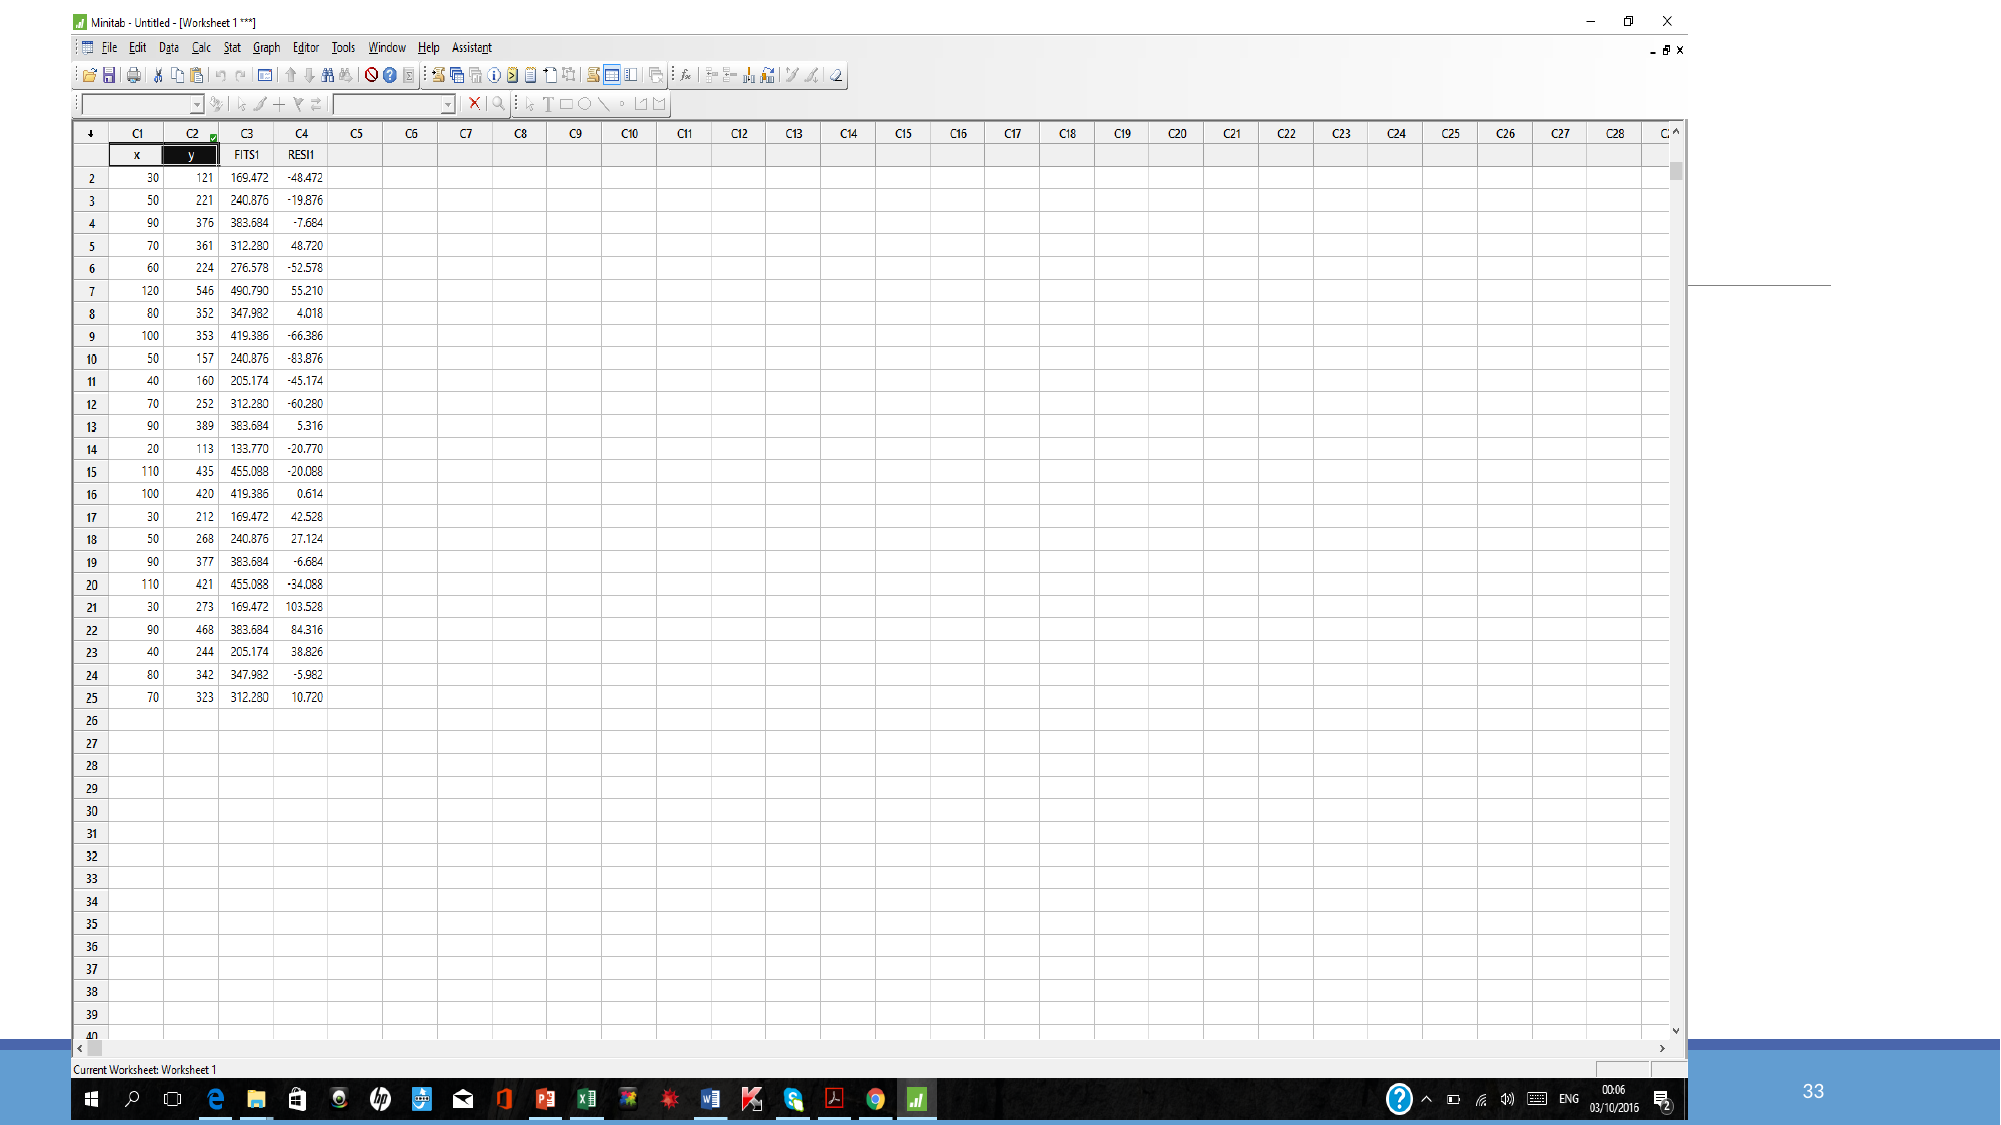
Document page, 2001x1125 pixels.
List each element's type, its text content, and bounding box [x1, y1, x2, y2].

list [70, 11, 1688, 1121]
slide_number 33 [1698, 1059, 1840, 1120]
